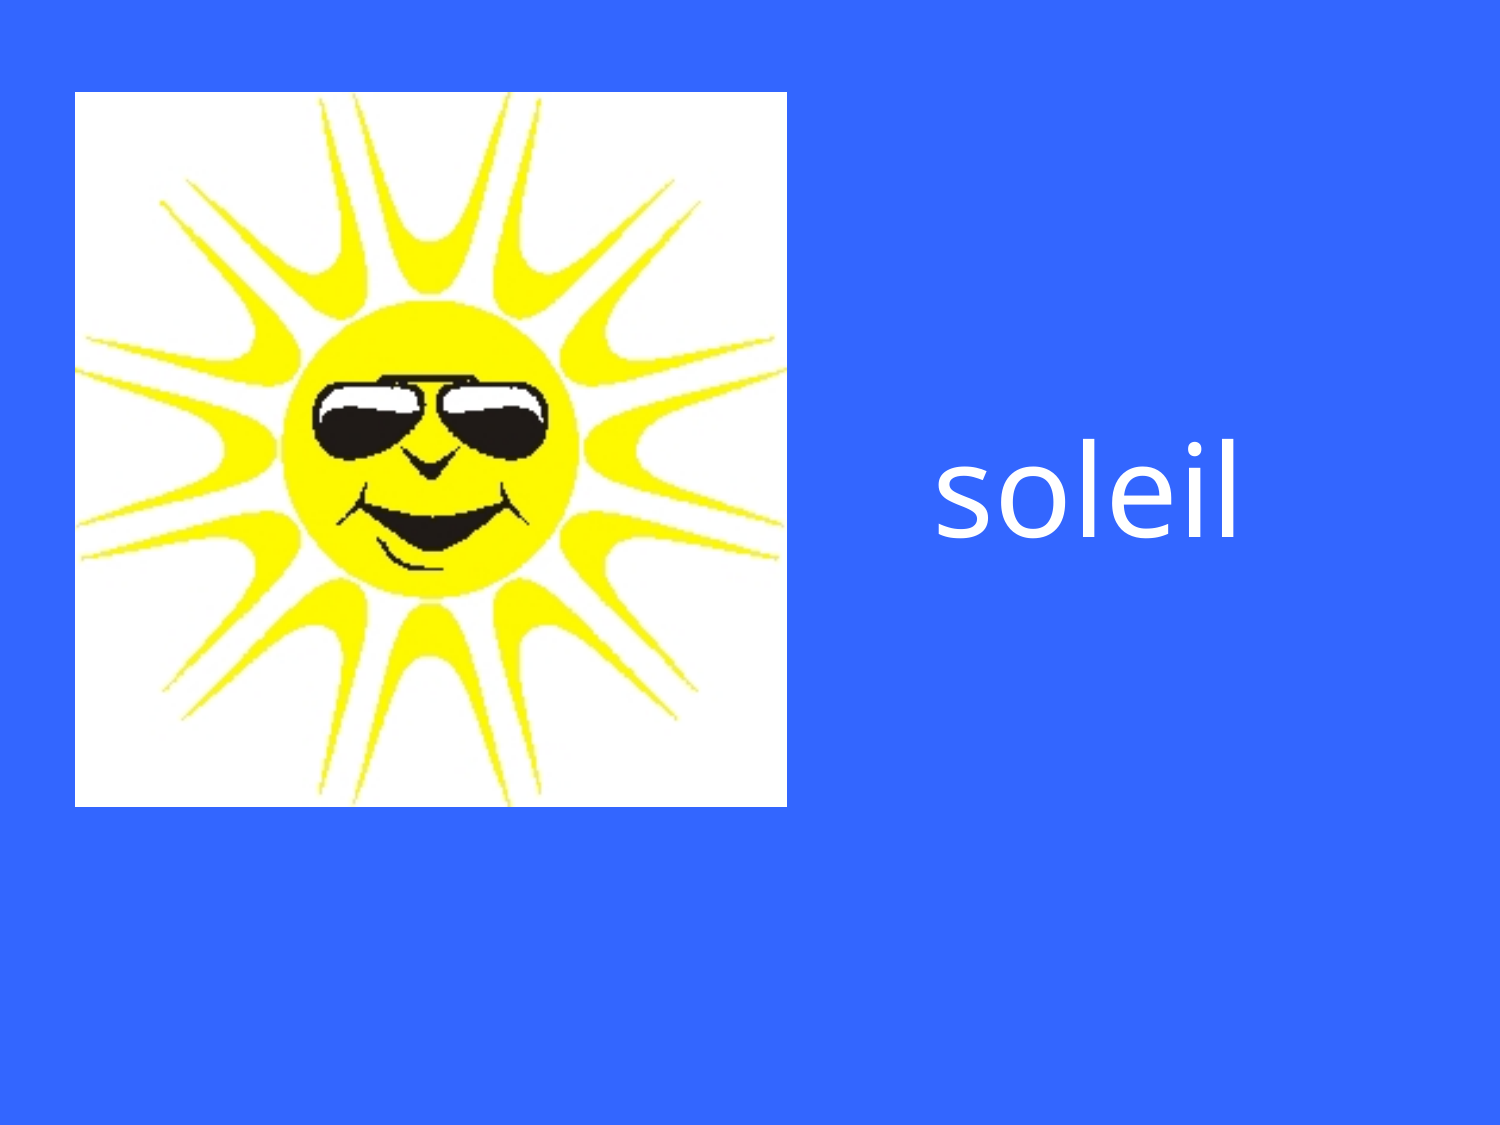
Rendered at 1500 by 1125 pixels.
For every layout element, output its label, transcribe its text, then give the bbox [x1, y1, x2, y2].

picture [74, 92, 788, 808]
list soleil [792, 400, 1500, 598]
